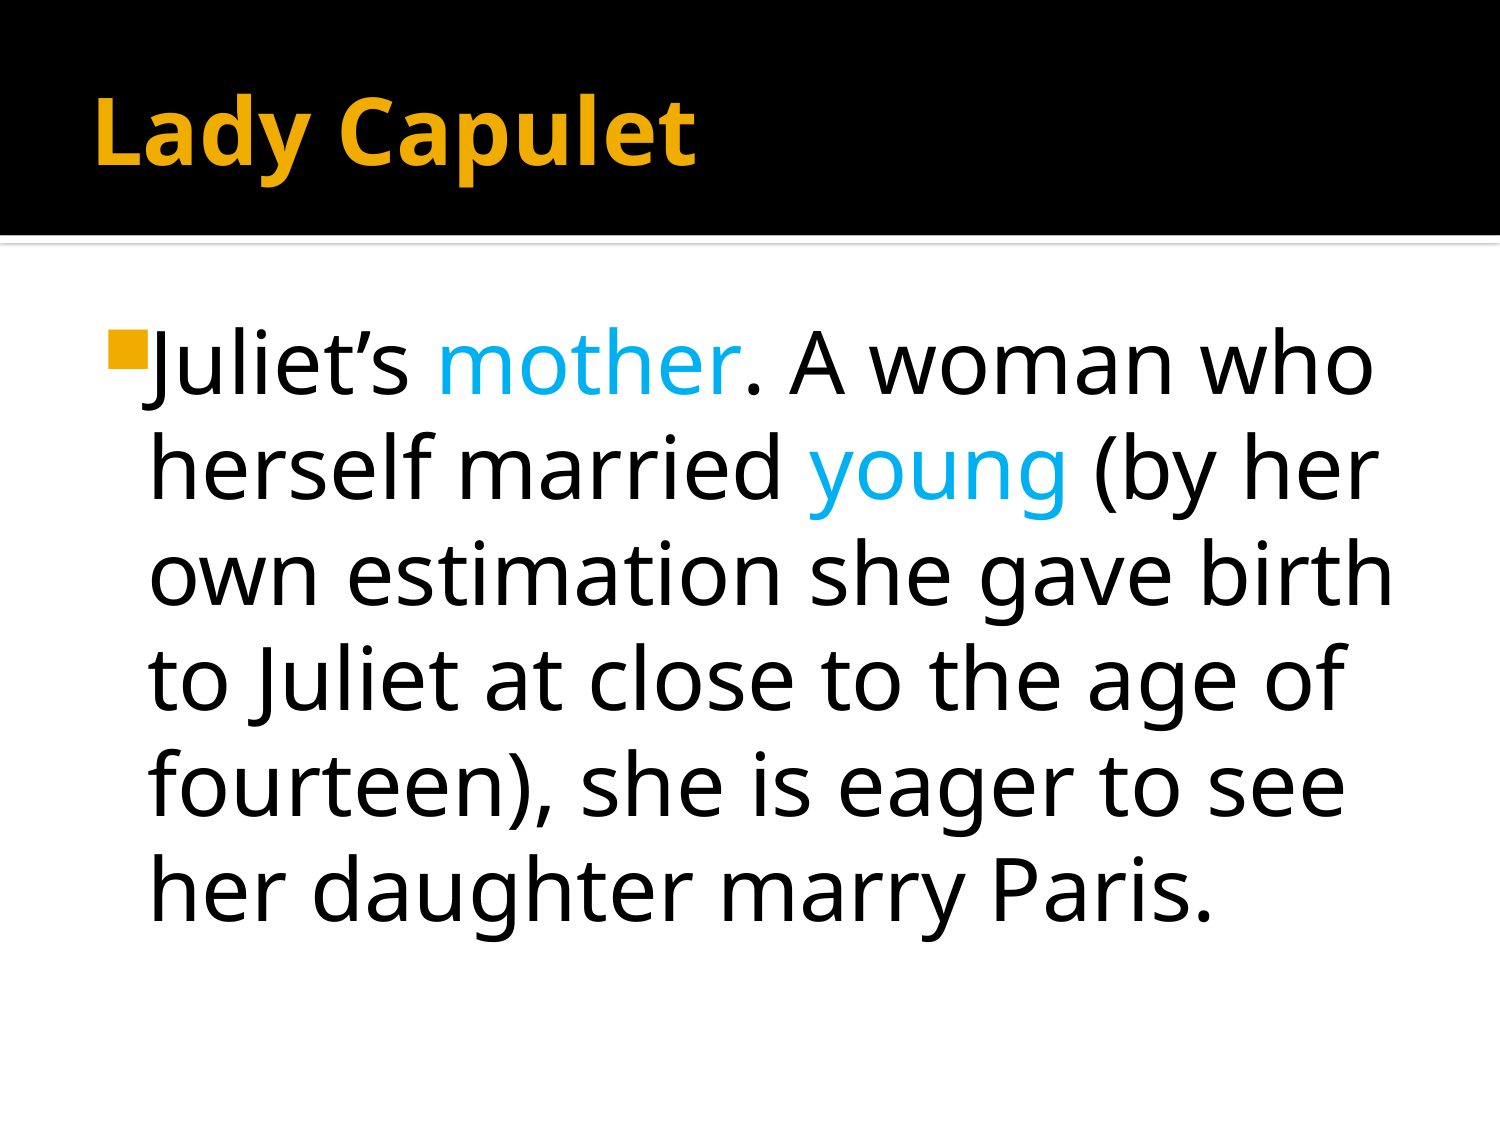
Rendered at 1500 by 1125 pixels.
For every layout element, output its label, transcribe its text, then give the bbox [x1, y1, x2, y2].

title Lady Capulet [75, 25, 1425, 231]
list Juliet’s mother. A woman who herself married young (by her own estimation she gave birth to Juliet at close to the age of fourteen), she is eager to see her daughter marry Paris. [75, 291, 1425, 1050]
